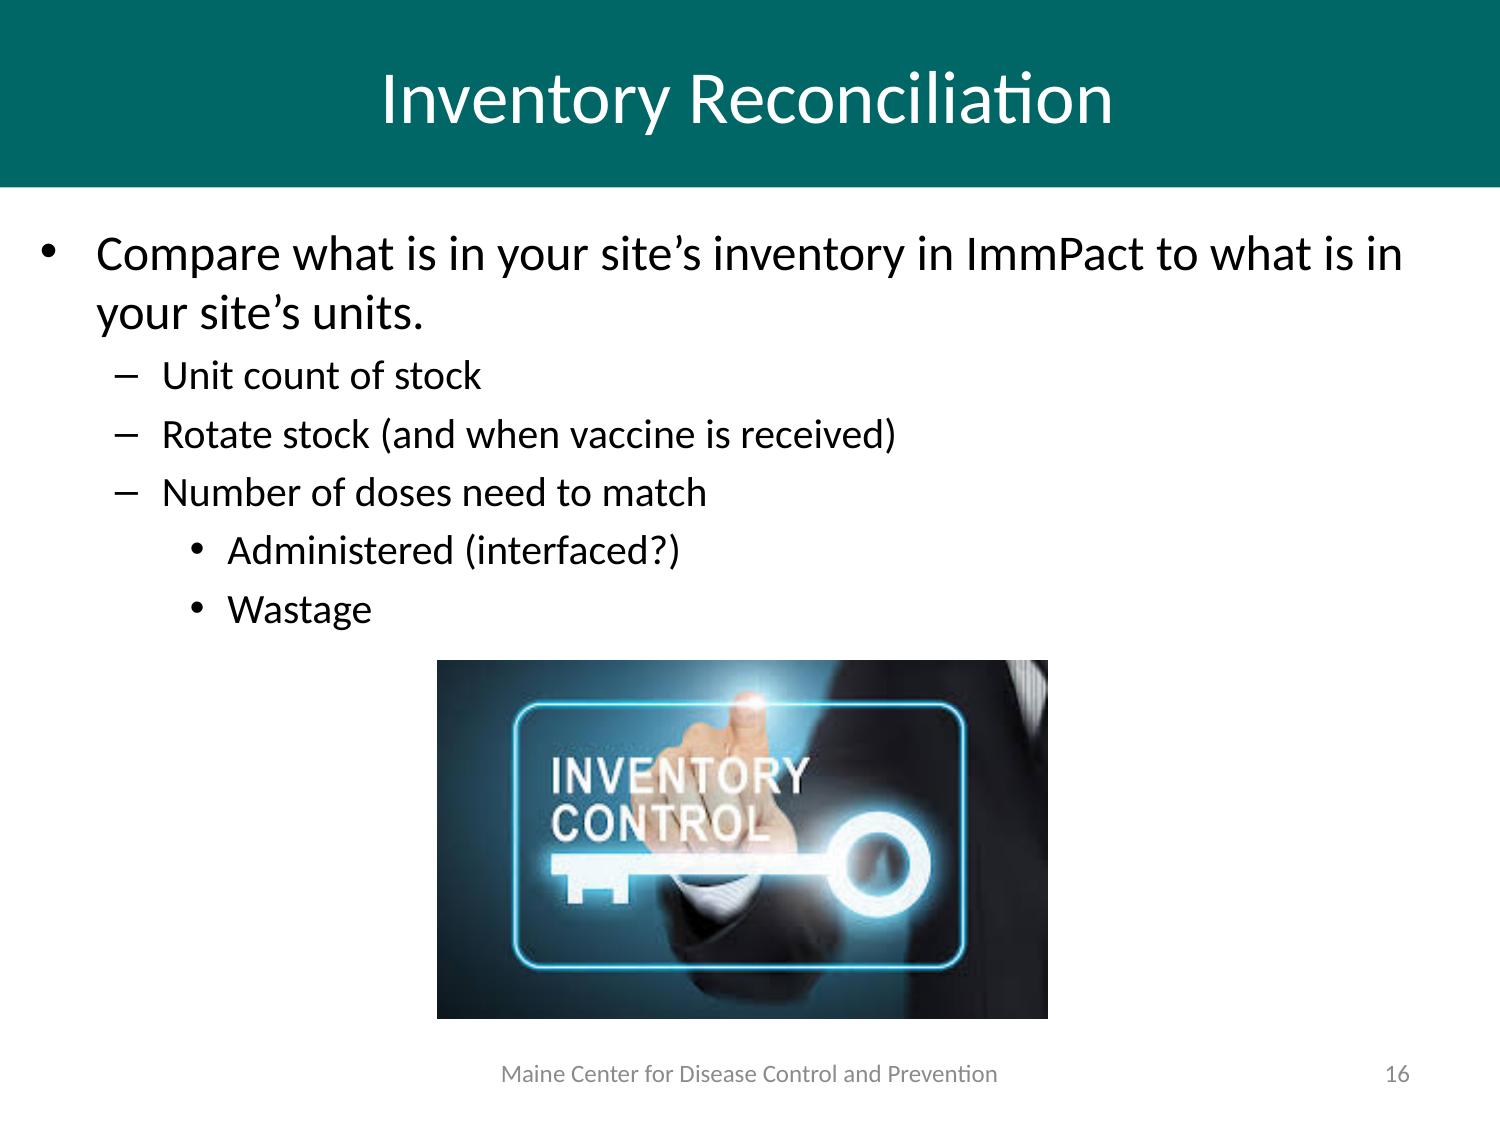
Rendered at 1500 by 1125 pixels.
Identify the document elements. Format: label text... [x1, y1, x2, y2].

title Inventory Reconciliation [0, 0, 1500, 188]
picture [436, 660, 1048, 1020]
list Compare what is in your site’s inventory in ImmPact to what is in your site’s units. Unit count of stock Rotate stock (and when vaccine is received) Number of doses need to match Administered (interfaced?) Wastage [24, 212, 1475, 1025]
slide_number 16 [1074, 1042, 1425, 1103]
footer Maine Center for Disease Control and Prevention [450, 1042, 1050, 1103]
